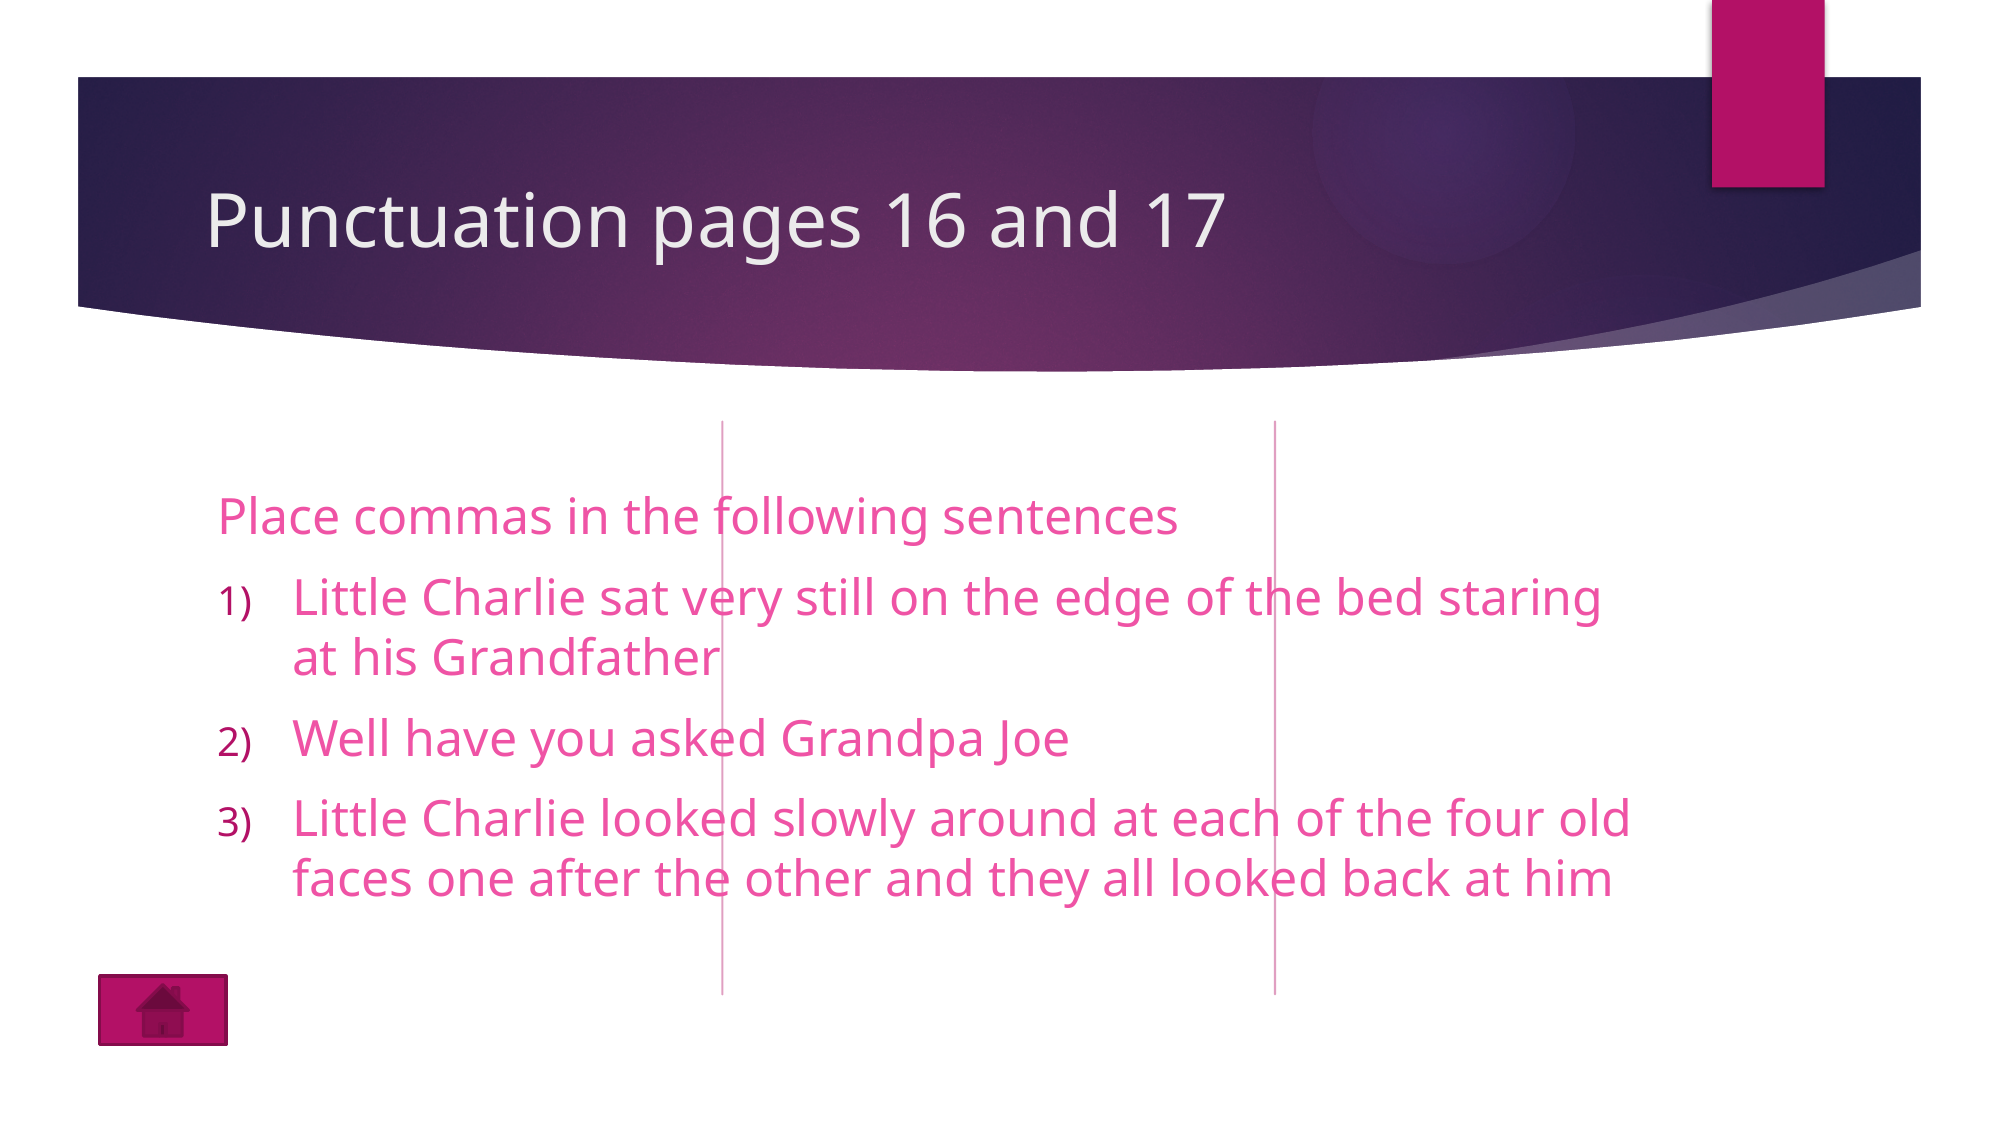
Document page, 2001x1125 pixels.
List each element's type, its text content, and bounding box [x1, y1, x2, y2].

title Punctuation pages 16 and 17 [189, 159, 1638, 276]
text_box [98, 974, 228, 1046]
list Place commas in the following sentences Little Charlie sat very still on the edge of the bed staring at his Grandfather Well have you asked Grandpa Joe Little Charlie looked slowly around at each of the four old faces one after the other and they all looked back at him [202, 768, 1650, 915]
